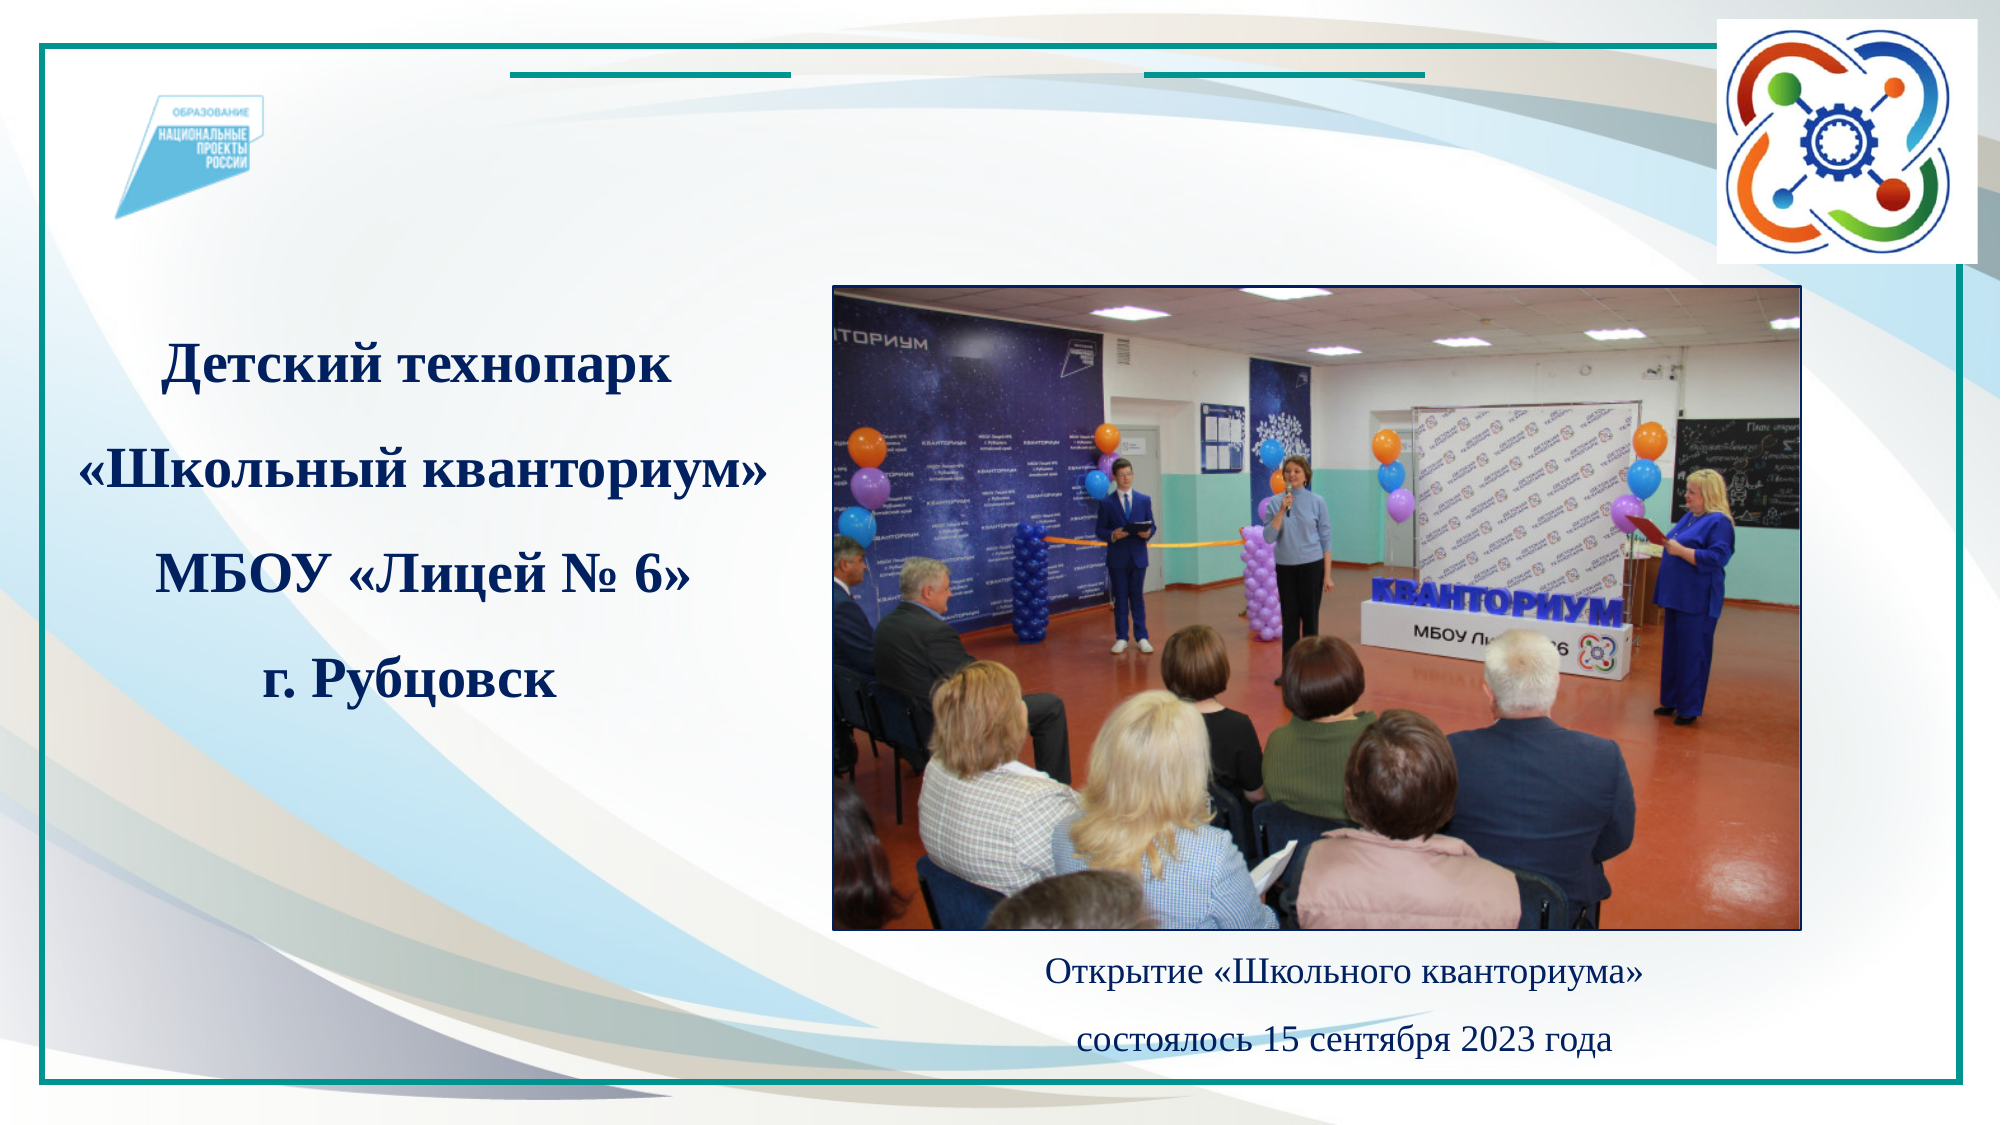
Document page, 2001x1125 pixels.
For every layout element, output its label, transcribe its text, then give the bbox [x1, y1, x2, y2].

picture [1716, 19, 1978, 264]
picture [79, 45, 297, 264]
picture [833, 287, 1800, 930]
text_box Открытие «Школьного кванториума» состоялось 15 сентября 2023 года [972, 930, 1717, 1066]
text_box [41, 45, 1960, 1083]
text_box Детский технопарк «Школьный кванториум» МБОУ «Лицей № 6» г. Рубцовск [54, 281, 794, 717]
